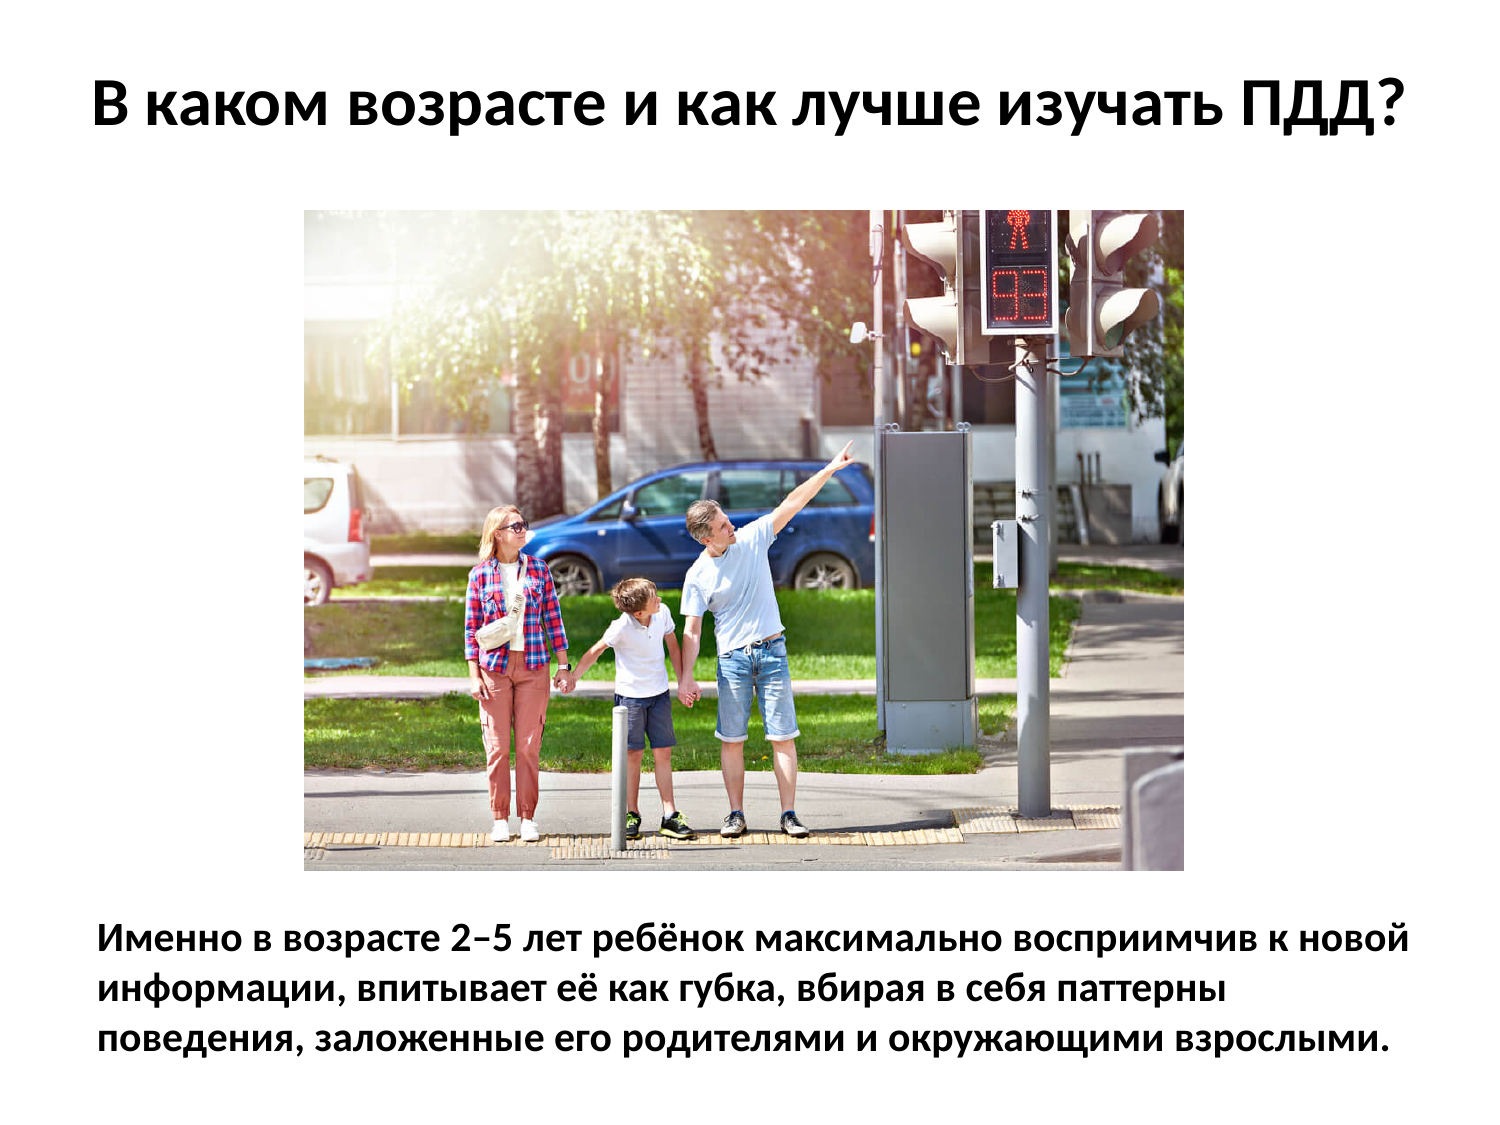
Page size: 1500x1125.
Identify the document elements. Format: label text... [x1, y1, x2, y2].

title В каком возрасте и как лучше изучать ПДД? [75, 45, 1425, 233]
picture [304, 210, 1184, 871]
text_box Именно в возрасте 2–5 лет ребёнок максимально восприимчив к новой информации, впитывает её как губка, вбирая в себя паттерны поведения, заложенные его родителями и окружающими взрослыми. [82, 902, 1454, 1068]
